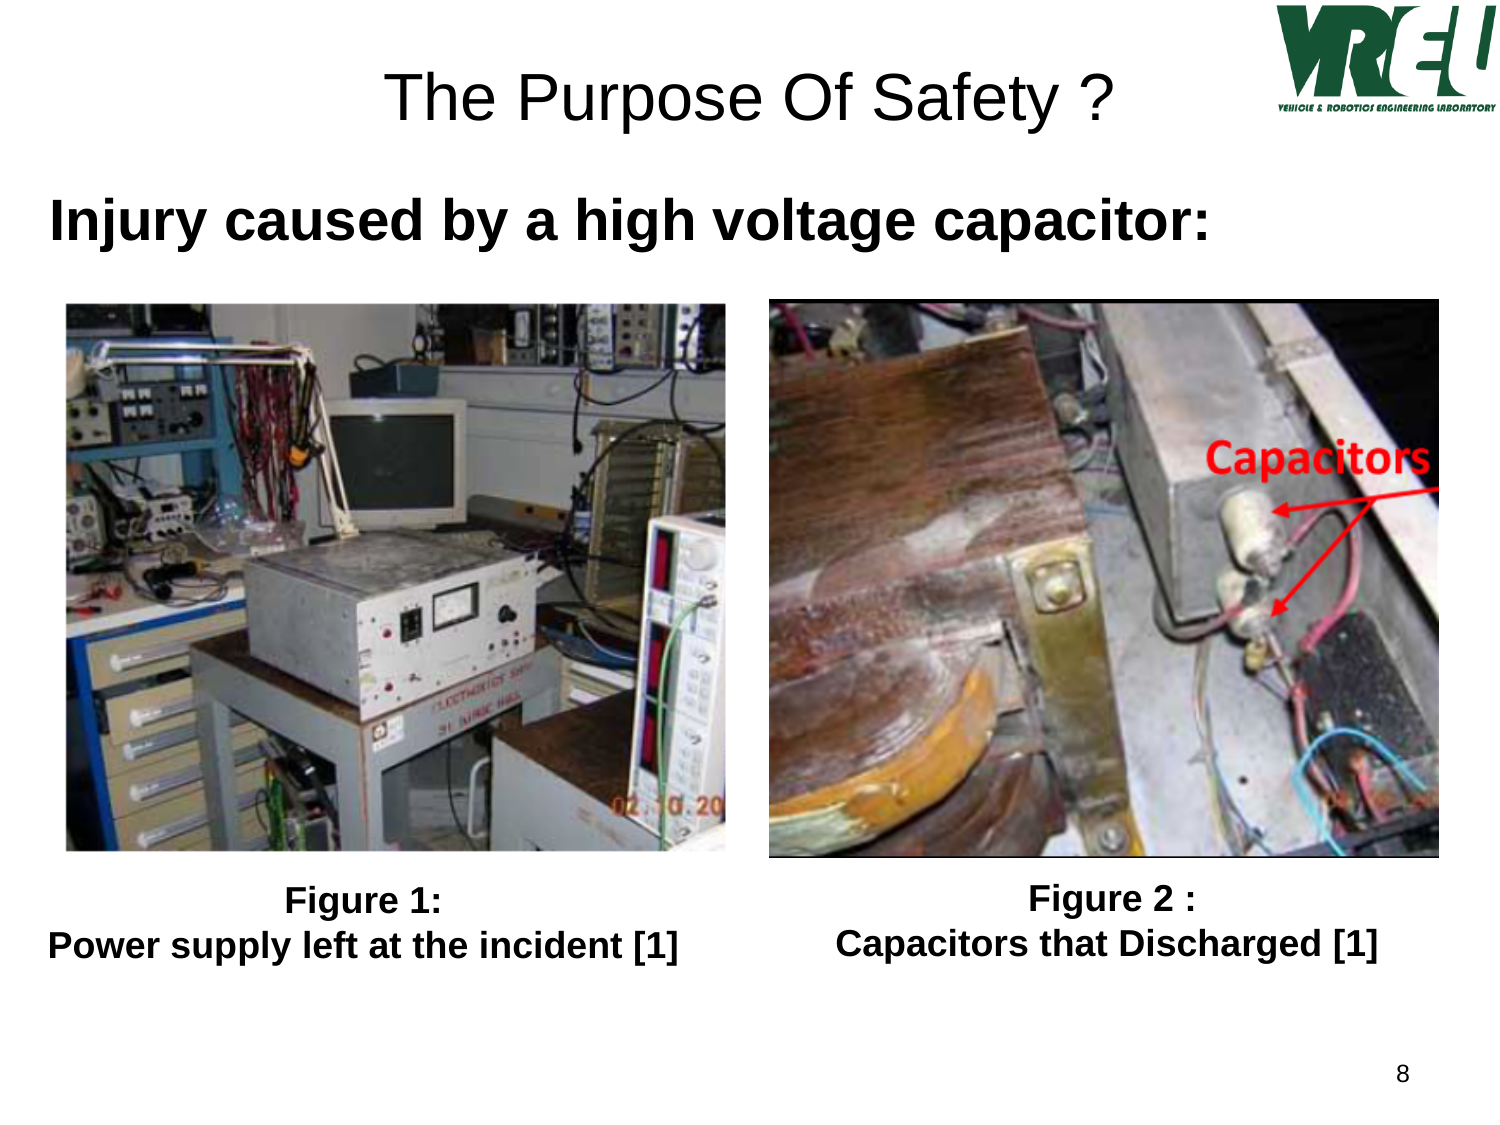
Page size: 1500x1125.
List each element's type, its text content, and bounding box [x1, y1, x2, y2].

text_box Figure 1: Power supply left at the incident [1] [26, 868, 702, 974]
picture [1271, 0, 1500, 45]
text_box Figure 2 : Capacitors that Discharged [1] [750, 866, 1475, 972]
picture [769, 299, 1439, 858]
text_box The Purpose Of Safety ? [0, 45, 1500, 171]
picture [63, 299, 731, 855]
text_box Injury caused by a high voltage capacitor: [0, 174, 1363, 325]
slide_number 8 [1074, 1042, 1425, 1103]
